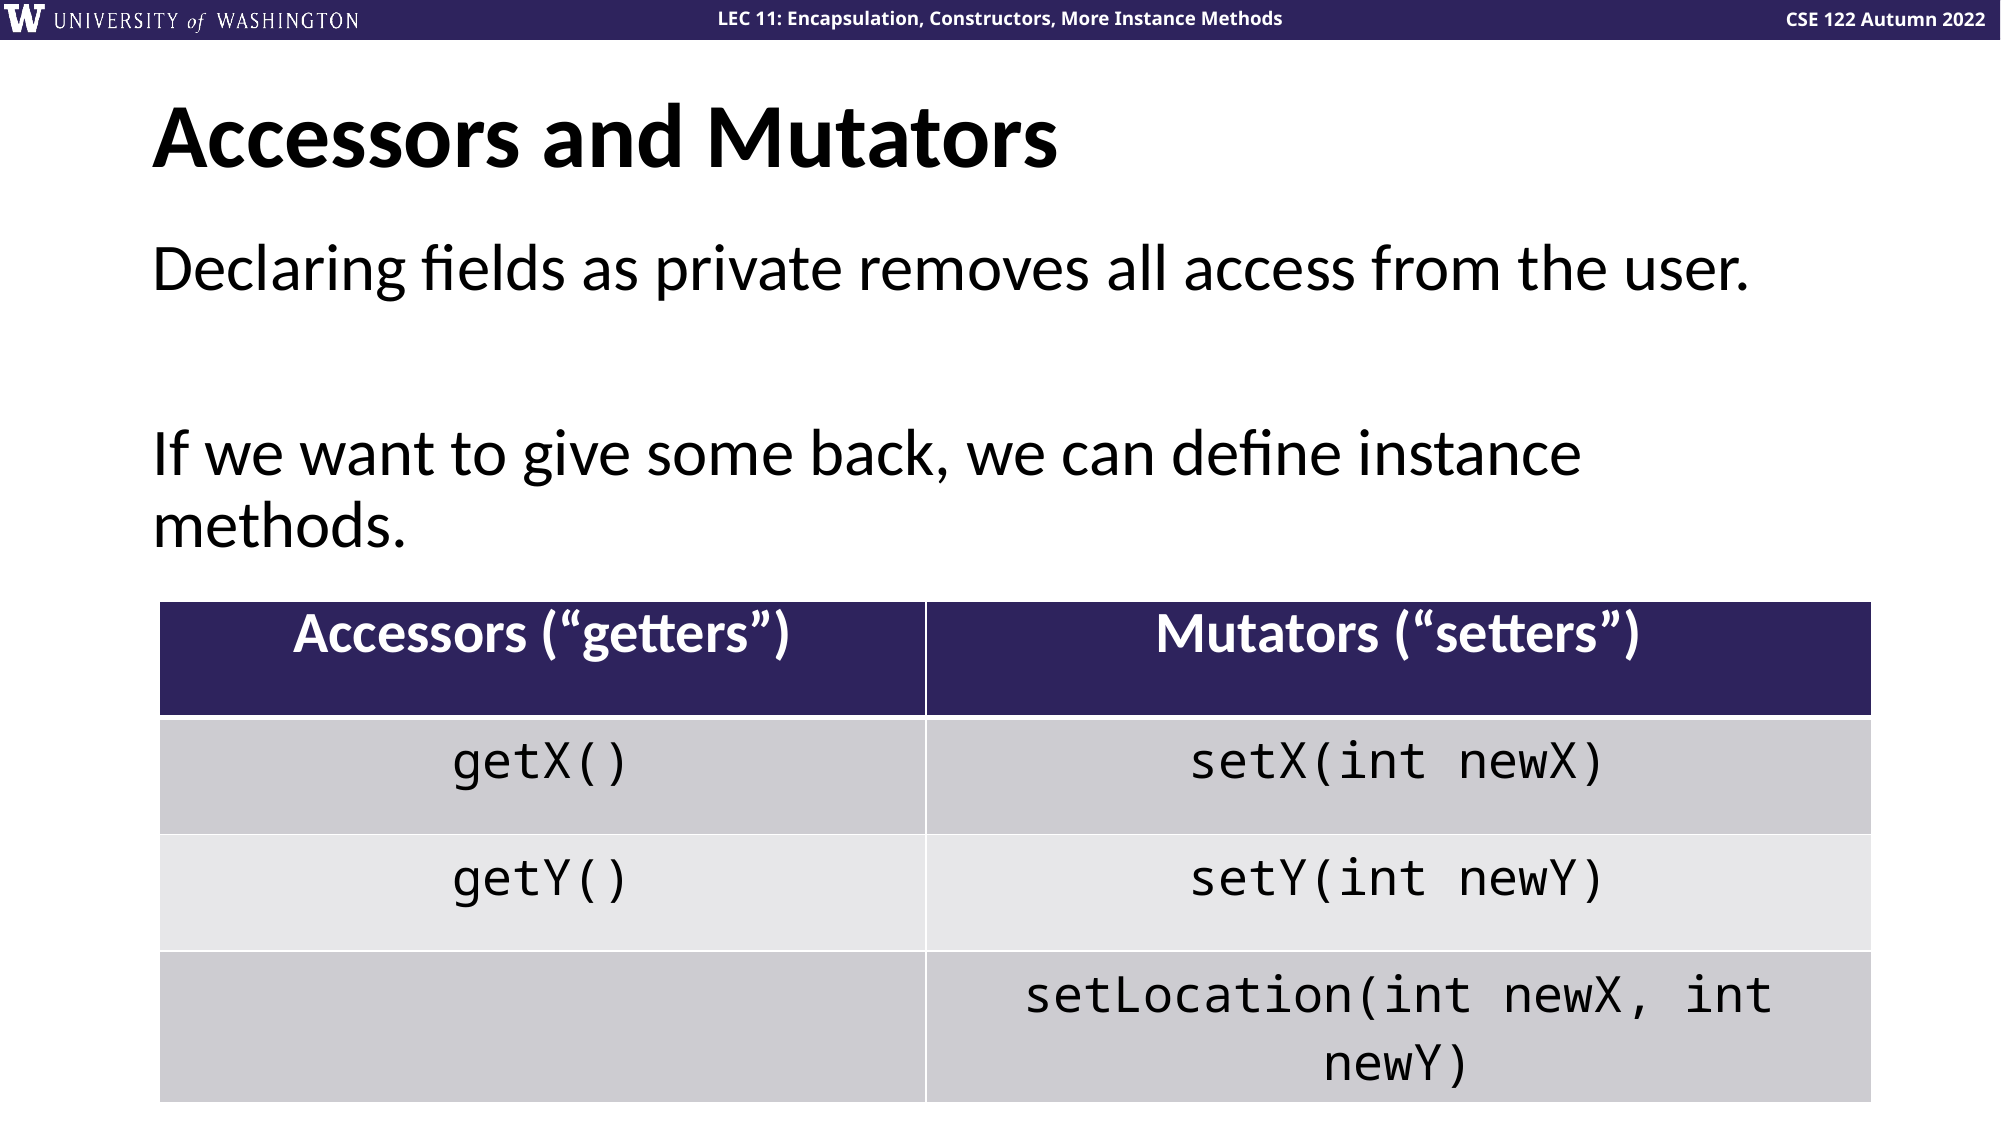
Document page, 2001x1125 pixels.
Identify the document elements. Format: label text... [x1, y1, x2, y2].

list Declaring fields as private removes all access from the user. If we want to give some back, we can define instance methods. [137, 224, 1863, 1014]
table_cell setLocation(int newX, int newY) [927, 952, 1871, 1102]
table_cell setY(int newY) [927, 835, 1871, 950]
table_cell getY() [160, 835, 925, 950]
table_header Accessors (“getters”) [160, 602, 925, 715]
table_cell [160, 952, 925, 1102]
picture [4, 4, 358, 33]
table_header Mutators (“setters”) [927, 602, 1871, 715]
table_cell getX() [160, 720, 925, 834]
title Accessors and Mutators [137, 74, 1863, 200]
table_cell setX(int newX) [927, 720, 1871, 834]
